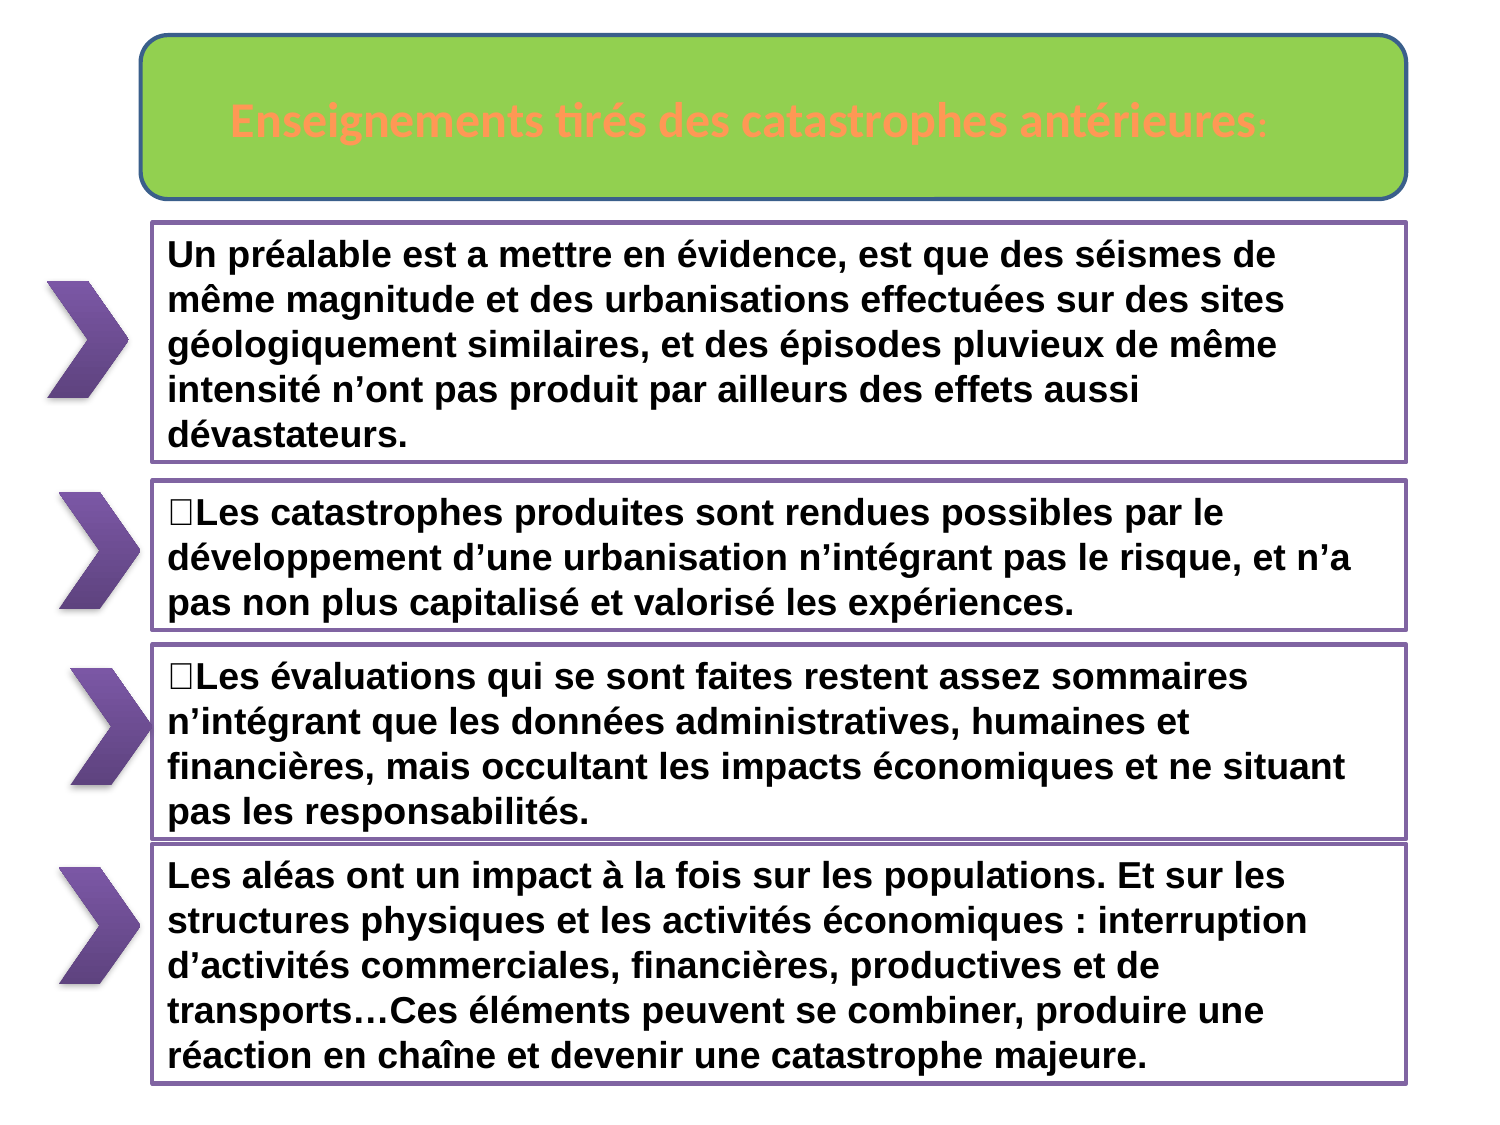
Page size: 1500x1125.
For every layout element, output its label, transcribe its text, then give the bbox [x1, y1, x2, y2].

text_box [58, 492, 141, 610]
text_box [58, 867, 141, 985]
text_box Les catastrophes produites sont rendues possibles par le développement d’une urbanisation n’intégrant pas le risque, et n’a pas non plus capitalisé et valorisé les expériences. [150, 478, 1408, 632]
text_box Les évaluations qui se sont faites restent assez sommaires n’intégrant que les données administratives, humaines et financières, mais occultant les impacts économiques et ne situant pas les responsabilités. [150, 642, 1408, 841]
text_box Les aléas ont un impact à la fois sur les populations. Et sur les structures physiques et les activités économiques : interruption d’activités commerciales, financières, productives et de transports…Ces éléments peuvent se combiner, produire une réaction en chaîne et devenir une catastrophe majeure. [150, 842, 1408, 1086]
text_box [70, 667, 153, 786]
text_box Un préalable est a mettre en évidence, est que des séismes de même magnitude et des urbanisations effectuées sur des sites géologiquement similaires, et des épisodes pluvieux de même intensité n’ont pas produit par ailleurs des effets aussi dévastateurs. [150, 220, 1408, 464]
text_box [46, 281, 129, 399]
text_box Enseignements tirés des catastrophes antérieures: [138, 32, 1409, 202]
